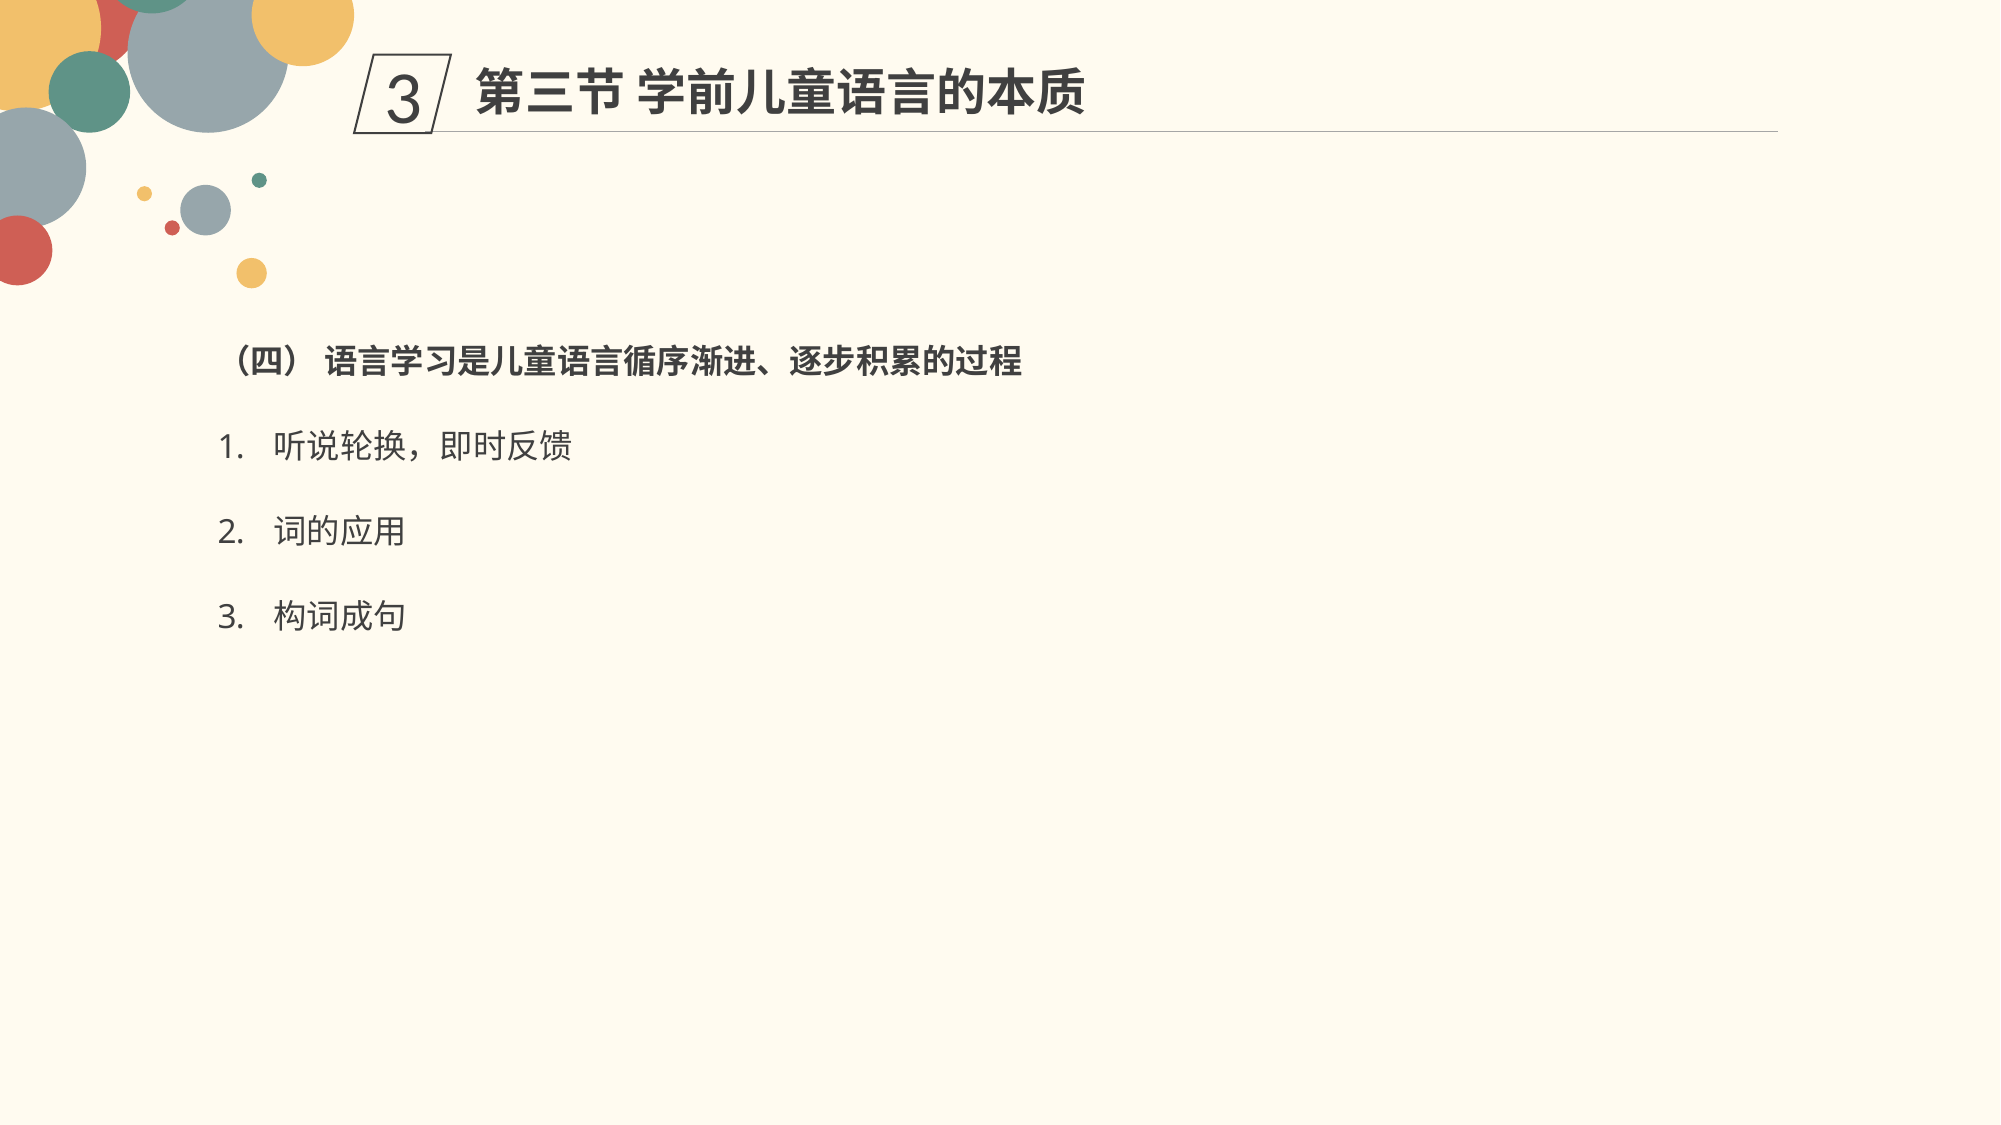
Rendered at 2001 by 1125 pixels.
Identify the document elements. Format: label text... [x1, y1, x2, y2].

text_box （四） 语言学习是儿童语言循序渐进、逐步积累的过程 听说轮换，即时反馈 词的应用 构词成句 [202, 313, 1778, 643]
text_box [0, 0, 355, 289]
text_box 第三节 学前儿童语言的本质 [460, 53, 1454, 129]
text_box 3 [355, 53, 453, 135]
